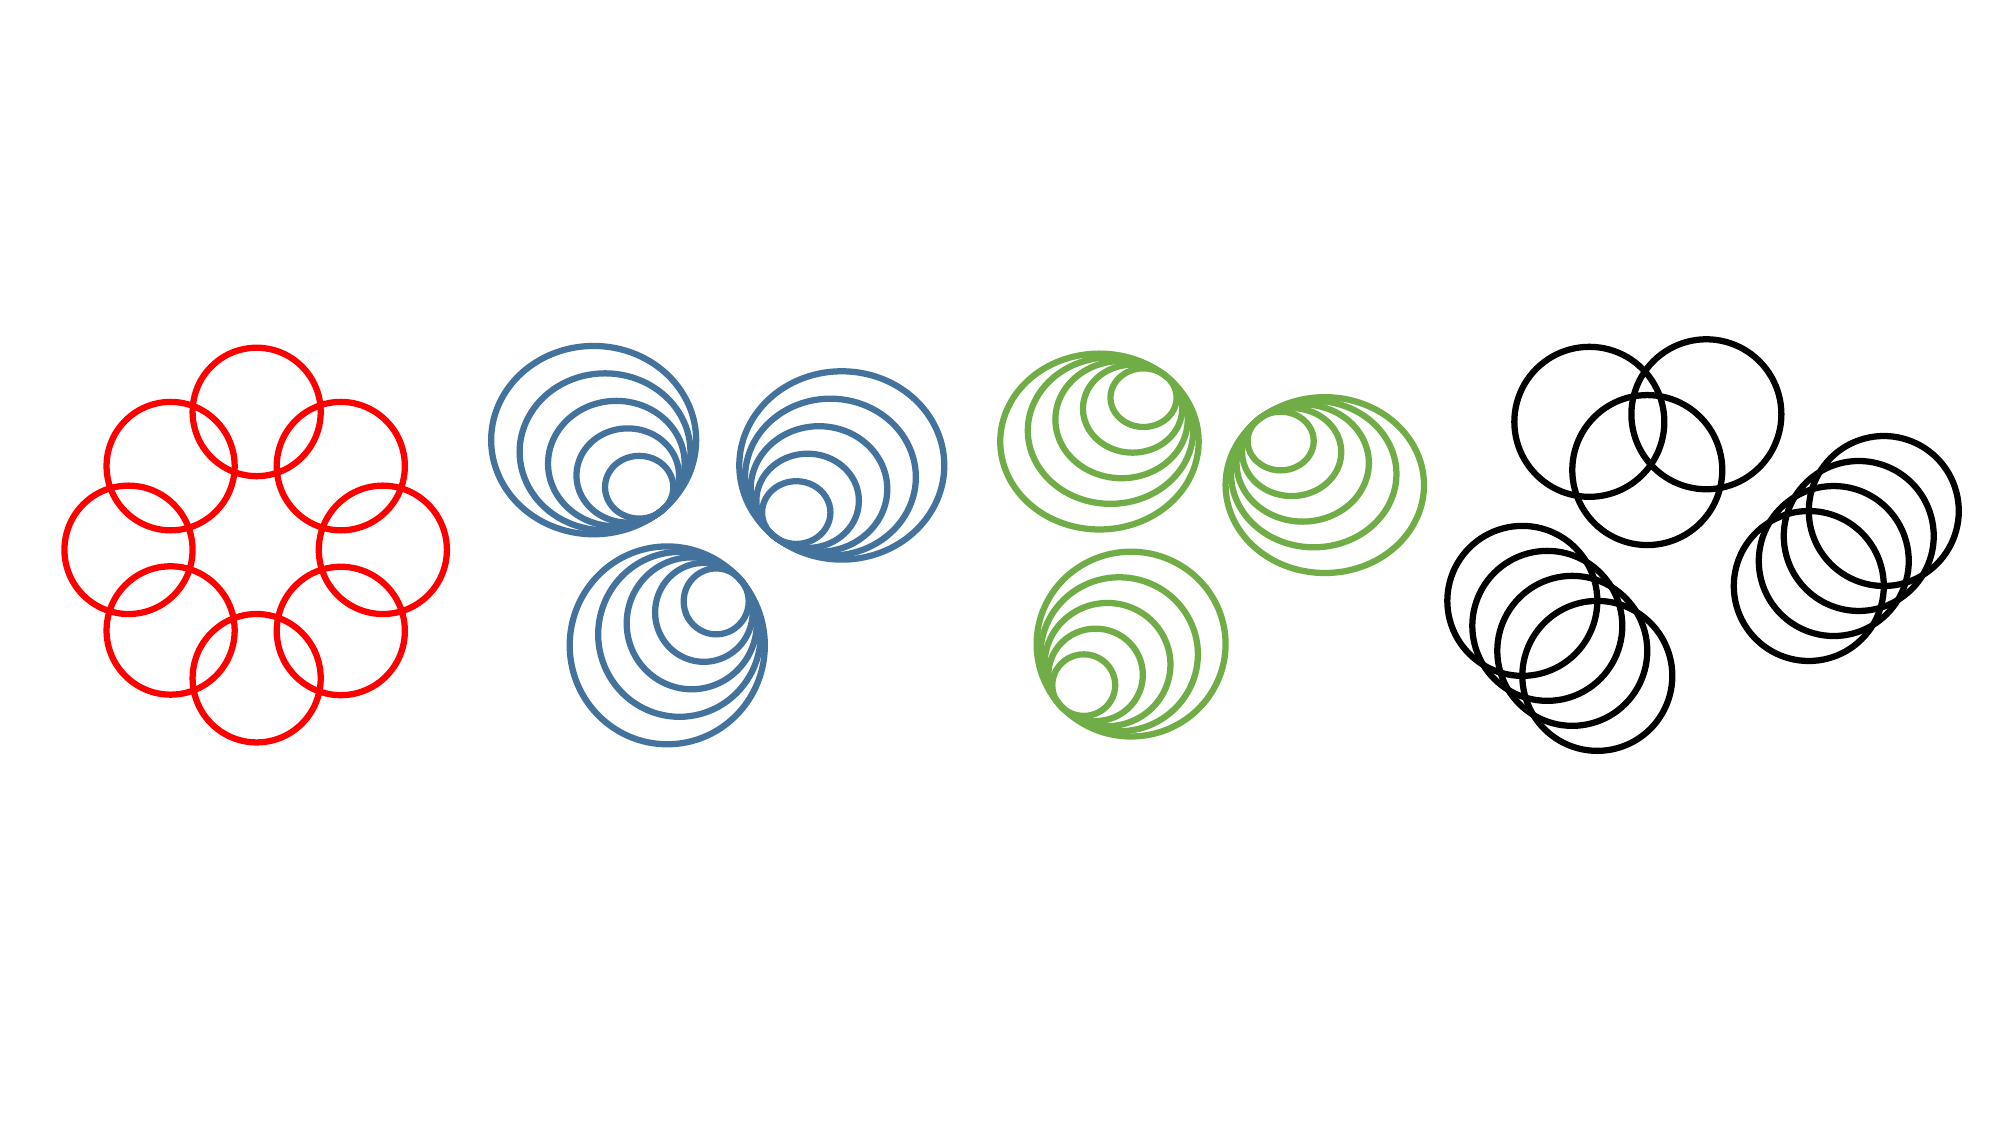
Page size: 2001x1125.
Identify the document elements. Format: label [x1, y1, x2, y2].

text_box [1000, 353, 1424, 737]
text_box [64, 347, 447, 743]
text_box [491, 345, 945, 745]
text_box [1447, 339, 1959, 751]
